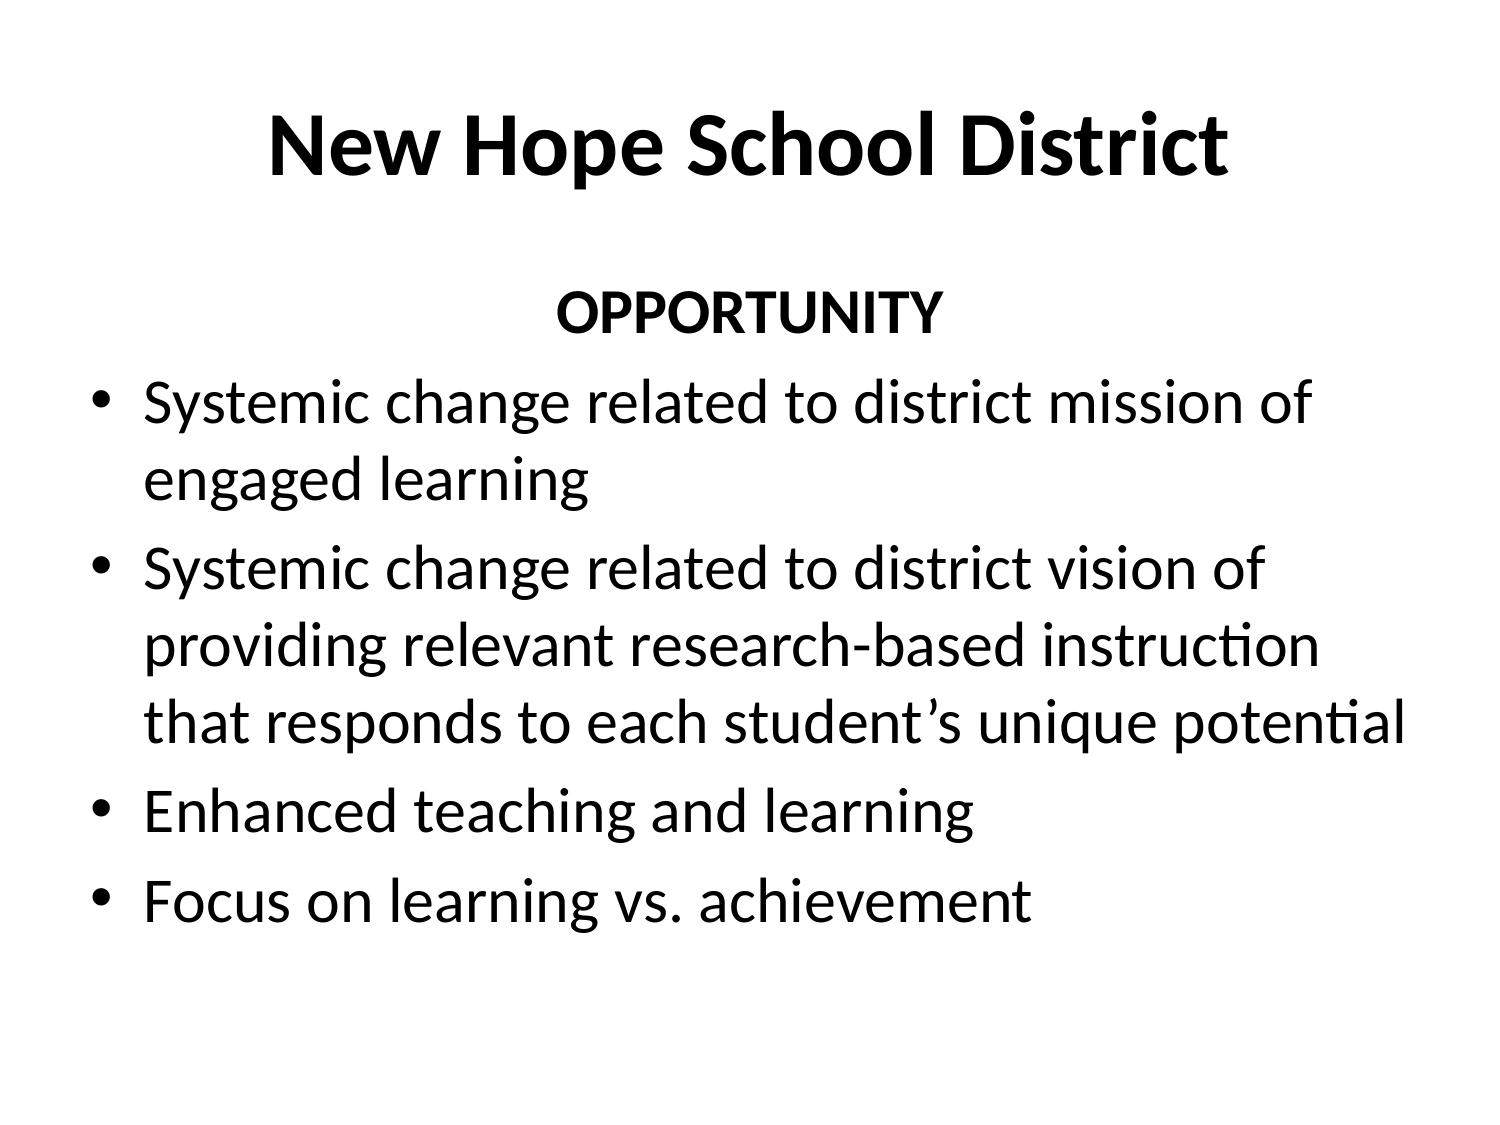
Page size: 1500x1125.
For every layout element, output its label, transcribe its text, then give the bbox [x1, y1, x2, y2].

title New Hope School District [75, 45, 1425, 233]
list OPPORTUNITY Systemic change related to district mission of engaged learning Systemic change related to district vision of providing relevant research-based instruction that responds to each student’s unique potential Enhanced teaching and learning Focus on learning vs. achievement [75, 262, 1425, 1005]
